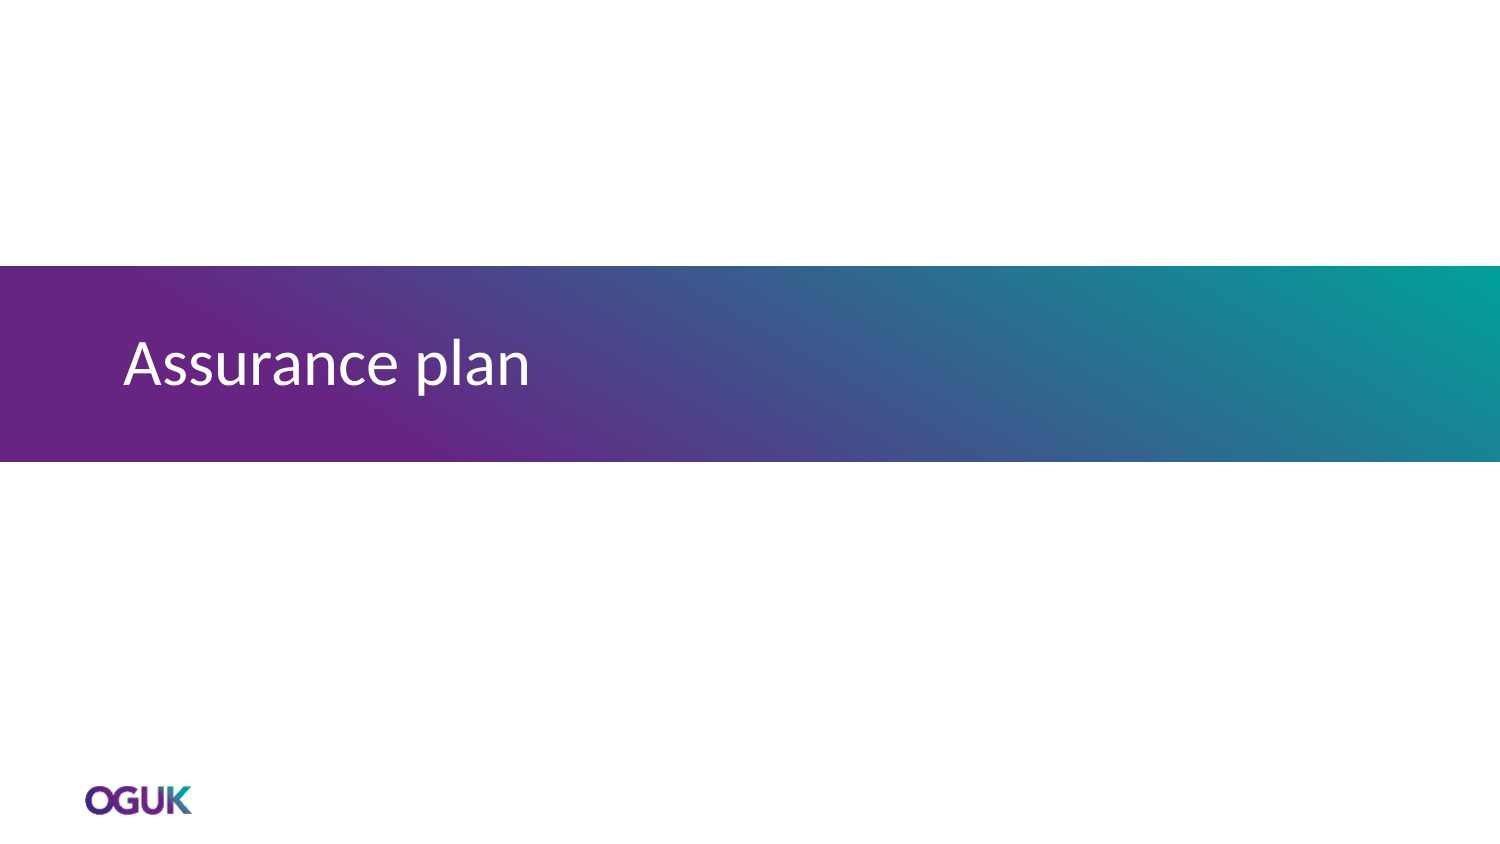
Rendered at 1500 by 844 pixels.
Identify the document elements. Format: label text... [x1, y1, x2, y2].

title Assurance plan [123, 266, 1412, 462]
picture [76, 778, 200, 822]
